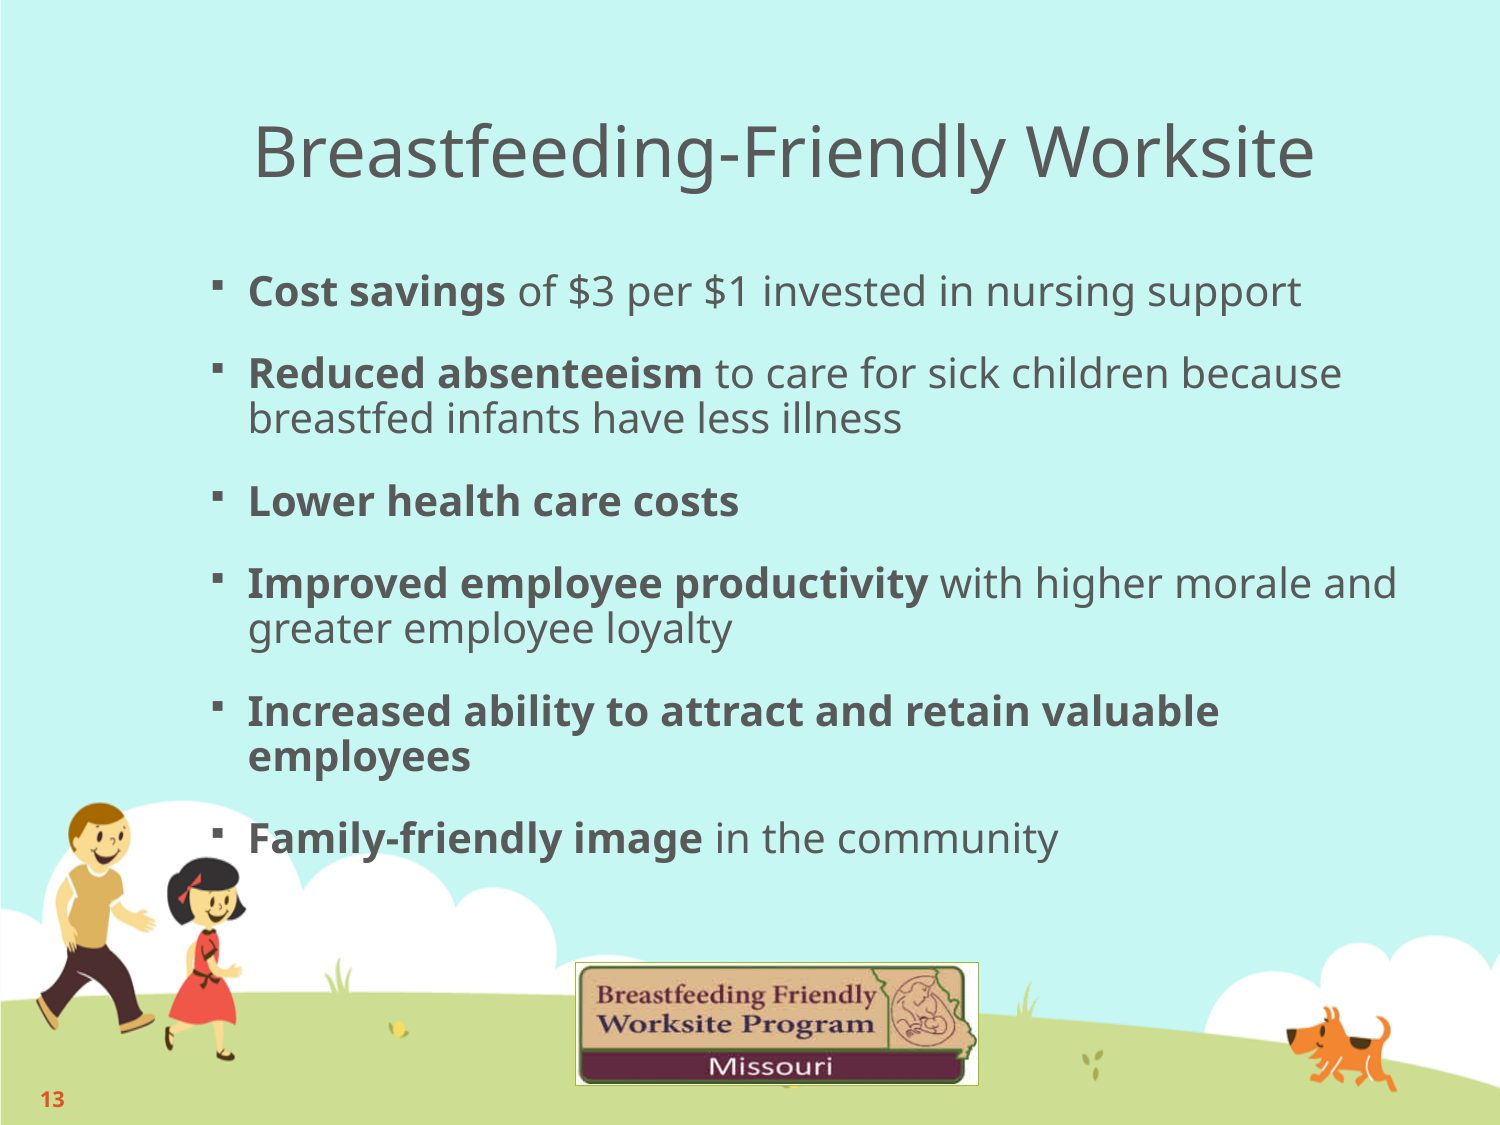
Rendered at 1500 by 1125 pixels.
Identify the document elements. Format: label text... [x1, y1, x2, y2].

slide_number 13 [24, 1062, 375, 1125]
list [574, 962, 979, 1086]
title Breastfeeding-Friendly Worksite [237, 50, 1425, 200]
picture [0, 0, 1500, 1125]
list Cost savings of $3 per $1 invested in nursing support Reduced absenteeism to care for sick children because breastfed infants have less illness Lower health care costs Improved employee productivity with higher morale and greater employee loyalty Increased ability to attract and retain valuable employees Family-friendly image in the community [187, 262, 1425, 938]
